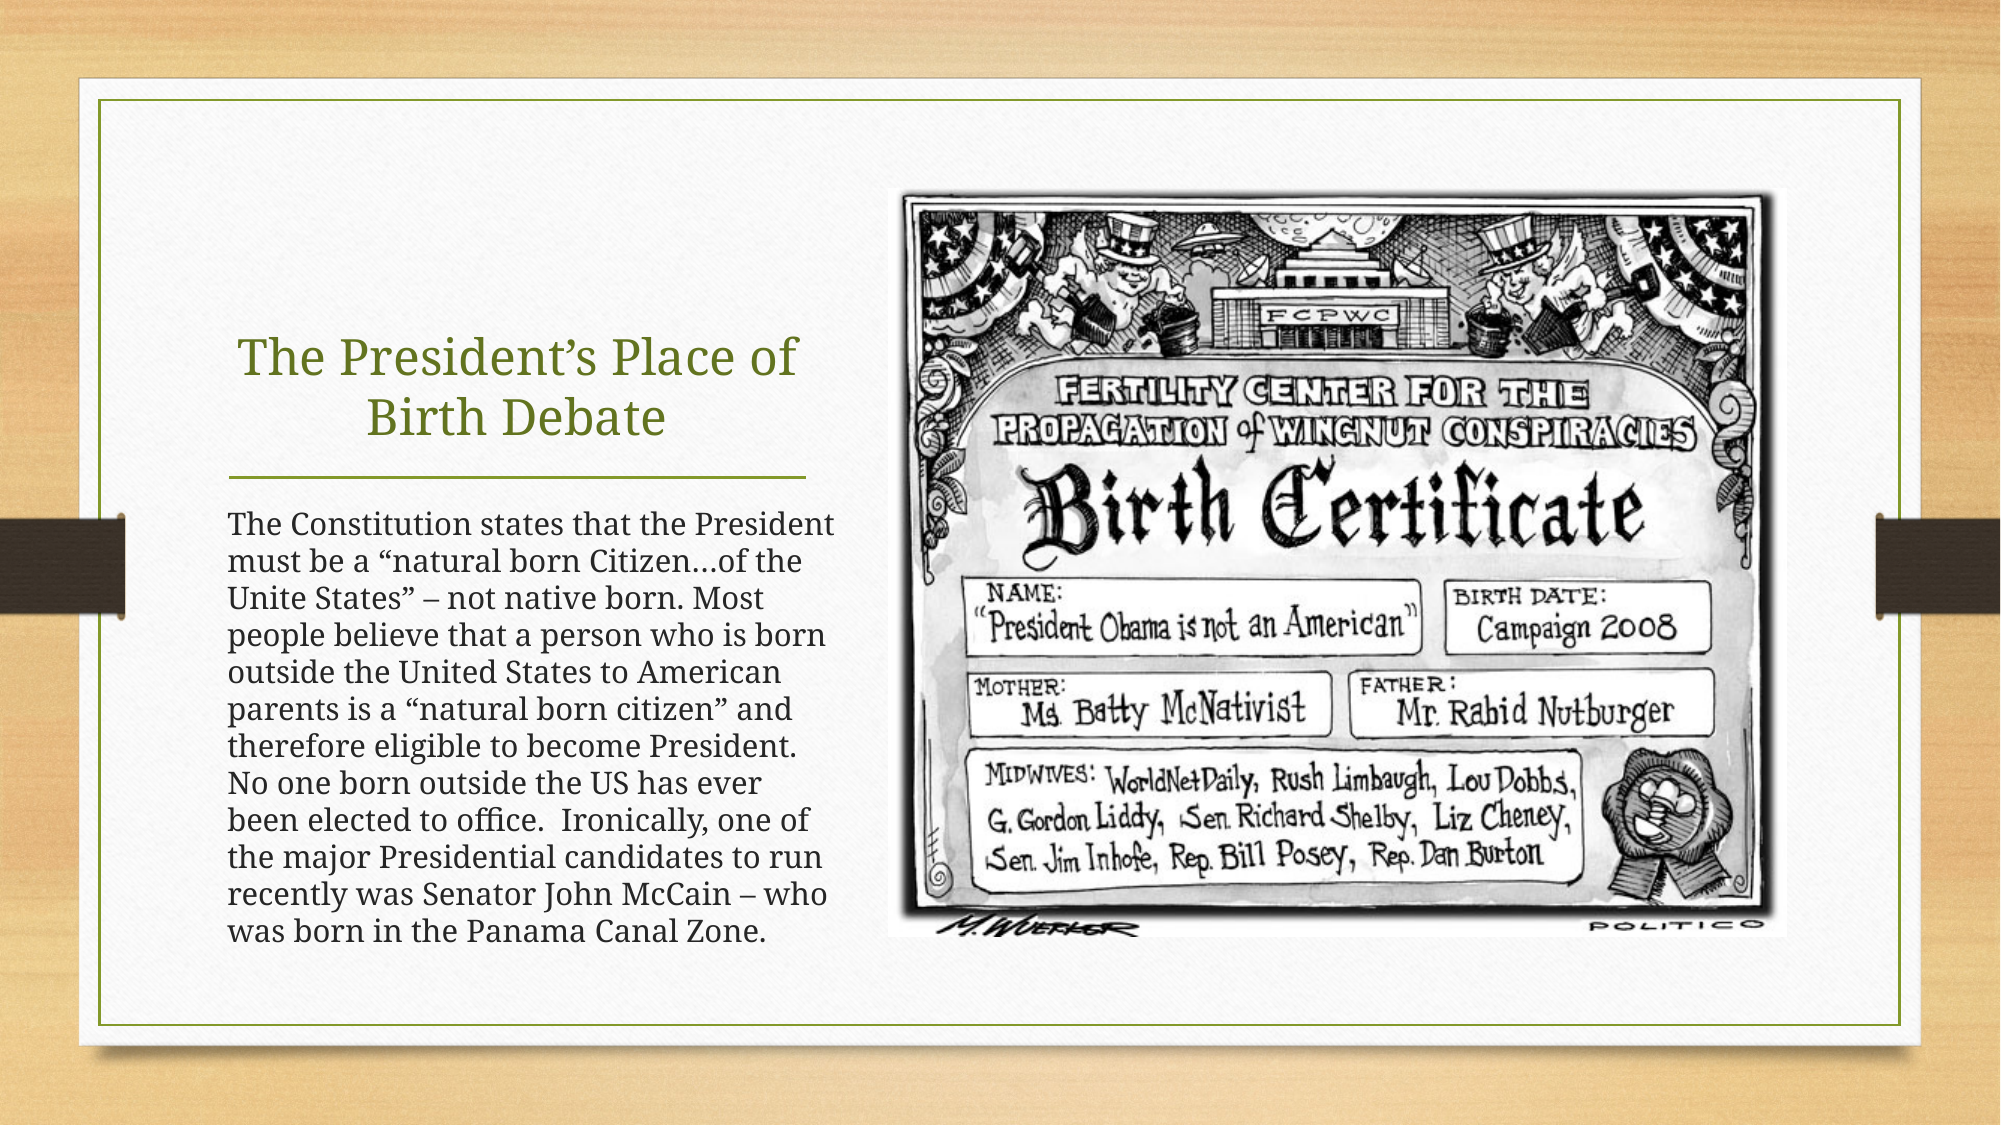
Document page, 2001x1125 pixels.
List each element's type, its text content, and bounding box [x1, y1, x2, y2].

list The Constitution states that the President must be a “natural born Citizen…of the Unite States” – not native born. Most people believe that a person who is born outside the United States to American parents is a “natural born citizen” and therefore eligible to become President. No one born outside the US has ever been elected to office. Ironically, one of the major Presidential candidates to run recently was Senator John McCain – who was born in the Panama Canal Zone. [212, 497, 851, 964]
title The President’s Place of Birth Debate [212, 227, 823, 453]
picture [0, 0, 2001, 1125]
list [888, 188, 1787, 937]
